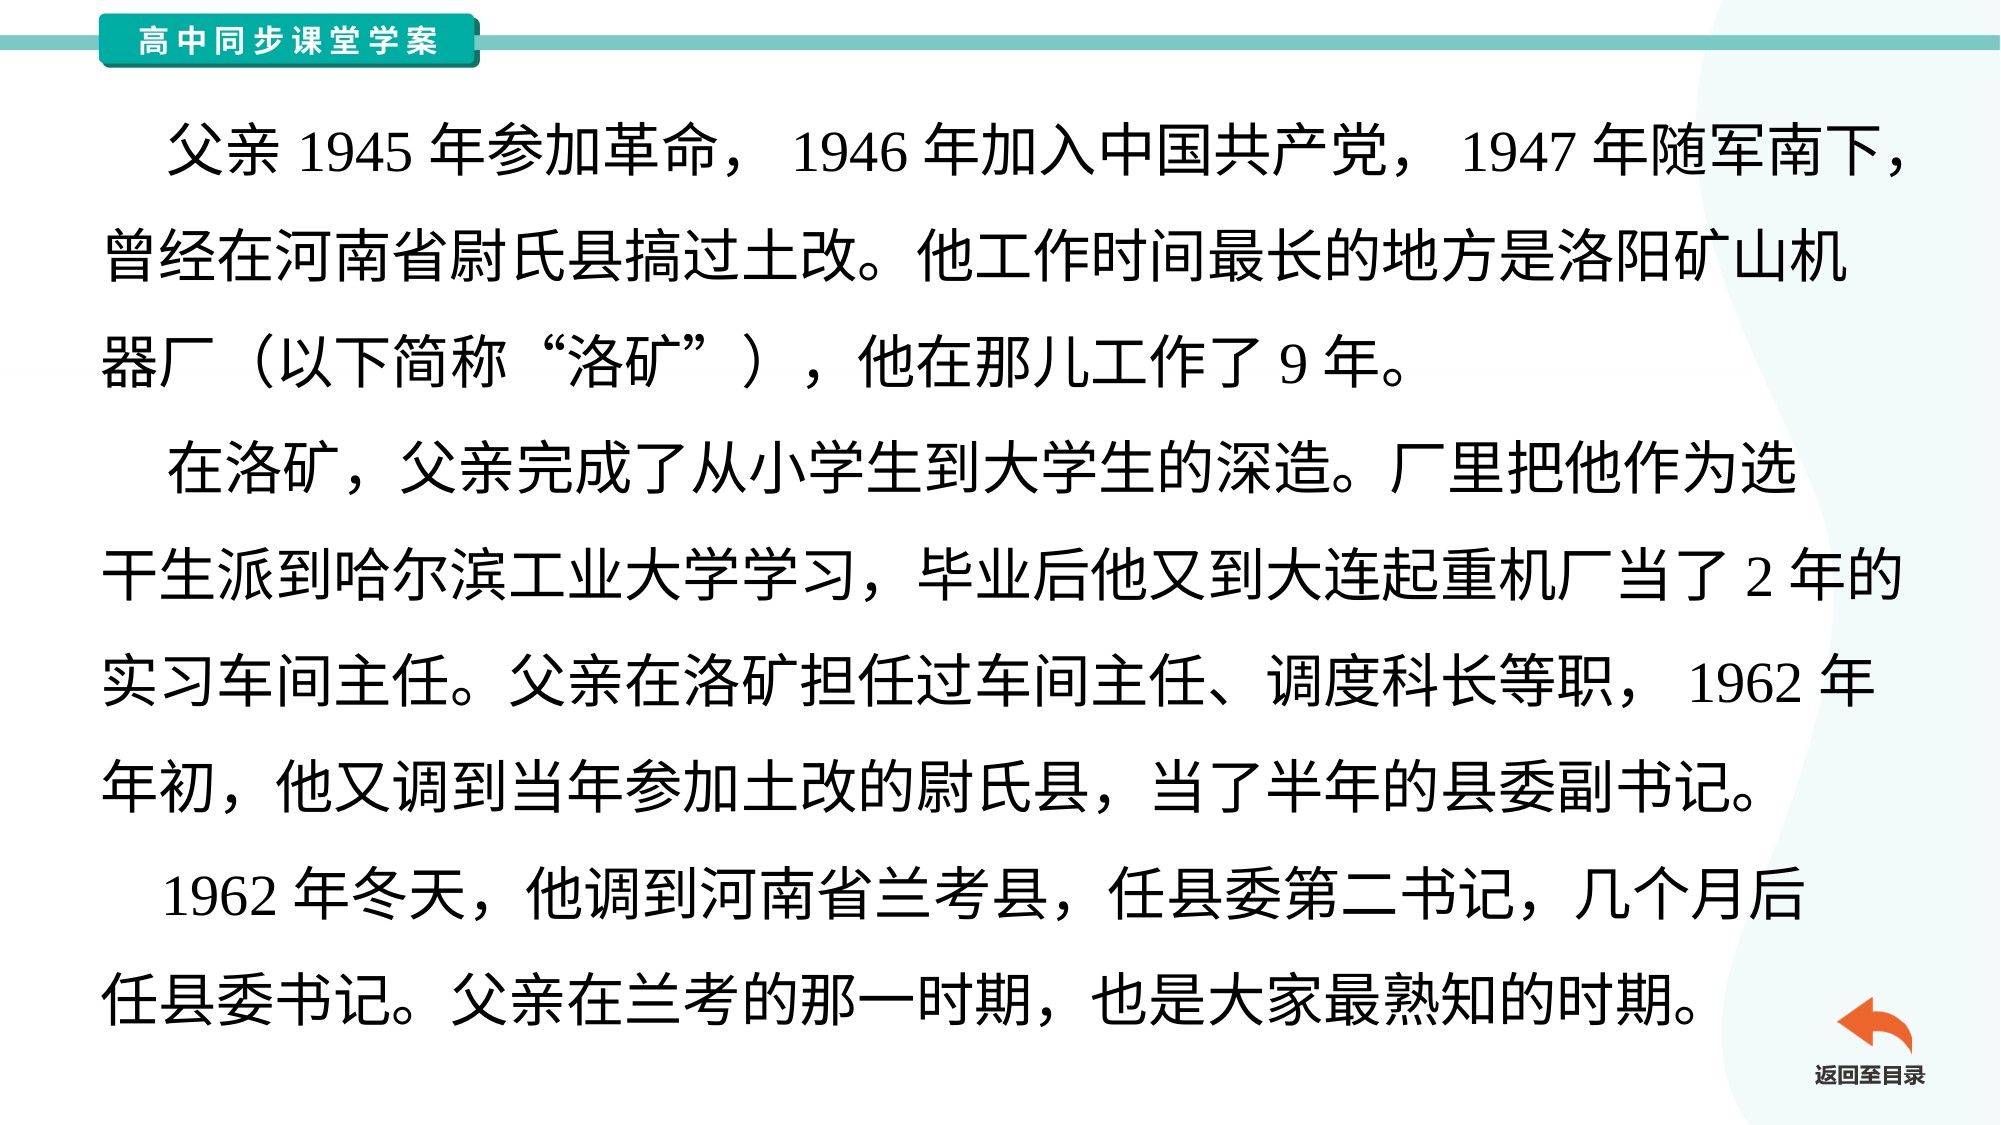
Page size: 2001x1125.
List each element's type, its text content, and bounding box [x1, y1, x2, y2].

text_box 父亲1945年参加革命，1946年加入中国共产党，1947年随军南下， 曾经在河南省尉氏县搞过土改。他工作时间最长的地方是洛阳矿山机 器厂（以下简称“洛矿”），他在那儿工作了9年。 在洛矿，父亲完成了从小学生到大学生的深造。厂里把他作为选 干生派到哈尔滨工业大学学习，毕业后他又到大连起重机厂当了2年的 实习车间主任。父亲在洛矿担任过车间主任、调度科长等职，1962年 年初，他又调到当年参加土改的尉氏县，当了半年的县委副书记。 1962年冬天，他调到河南省兰考县，任县委第二书记，几个月后 任县委书记。父亲在兰考的那一时期，也是大家最熟知的时期。 [100, 76, 1899, 1033]
picture [0, 0, 2000, 1125]
